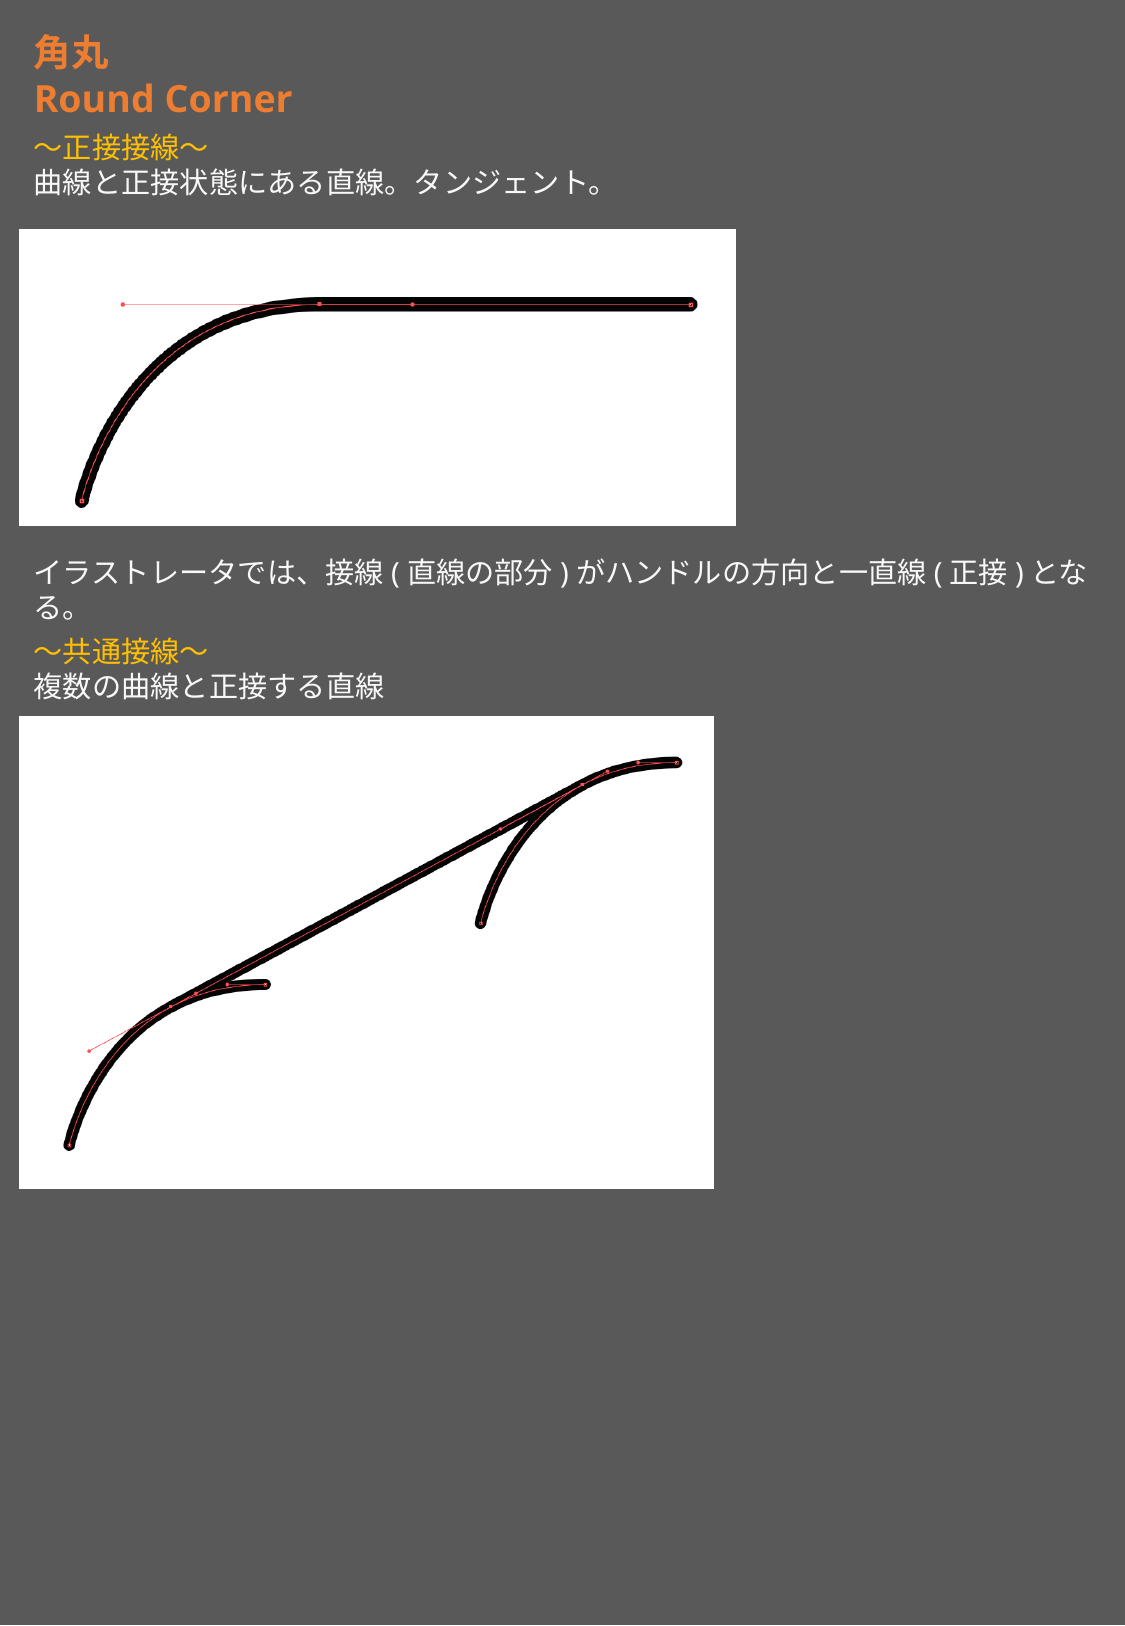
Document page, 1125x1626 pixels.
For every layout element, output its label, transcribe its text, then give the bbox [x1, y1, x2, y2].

text_box ～正接接線～ 曲線と正接状態にある直線。タンジェント。 [19, 122, 1125, 207]
text_box 角丸 Round Corner [19, 21, 1125, 122]
picture [18, 715, 714, 1190]
text_box ～共通接線～ 複数の曲線と正接する直線 [19, 626, 1125, 712]
picture [19, 229, 736, 526]
text_box イラストレータでは、接線(直線の部分)がハンドルの方向と一直線(正接)となる。 [19, 547, 1125, 626]
